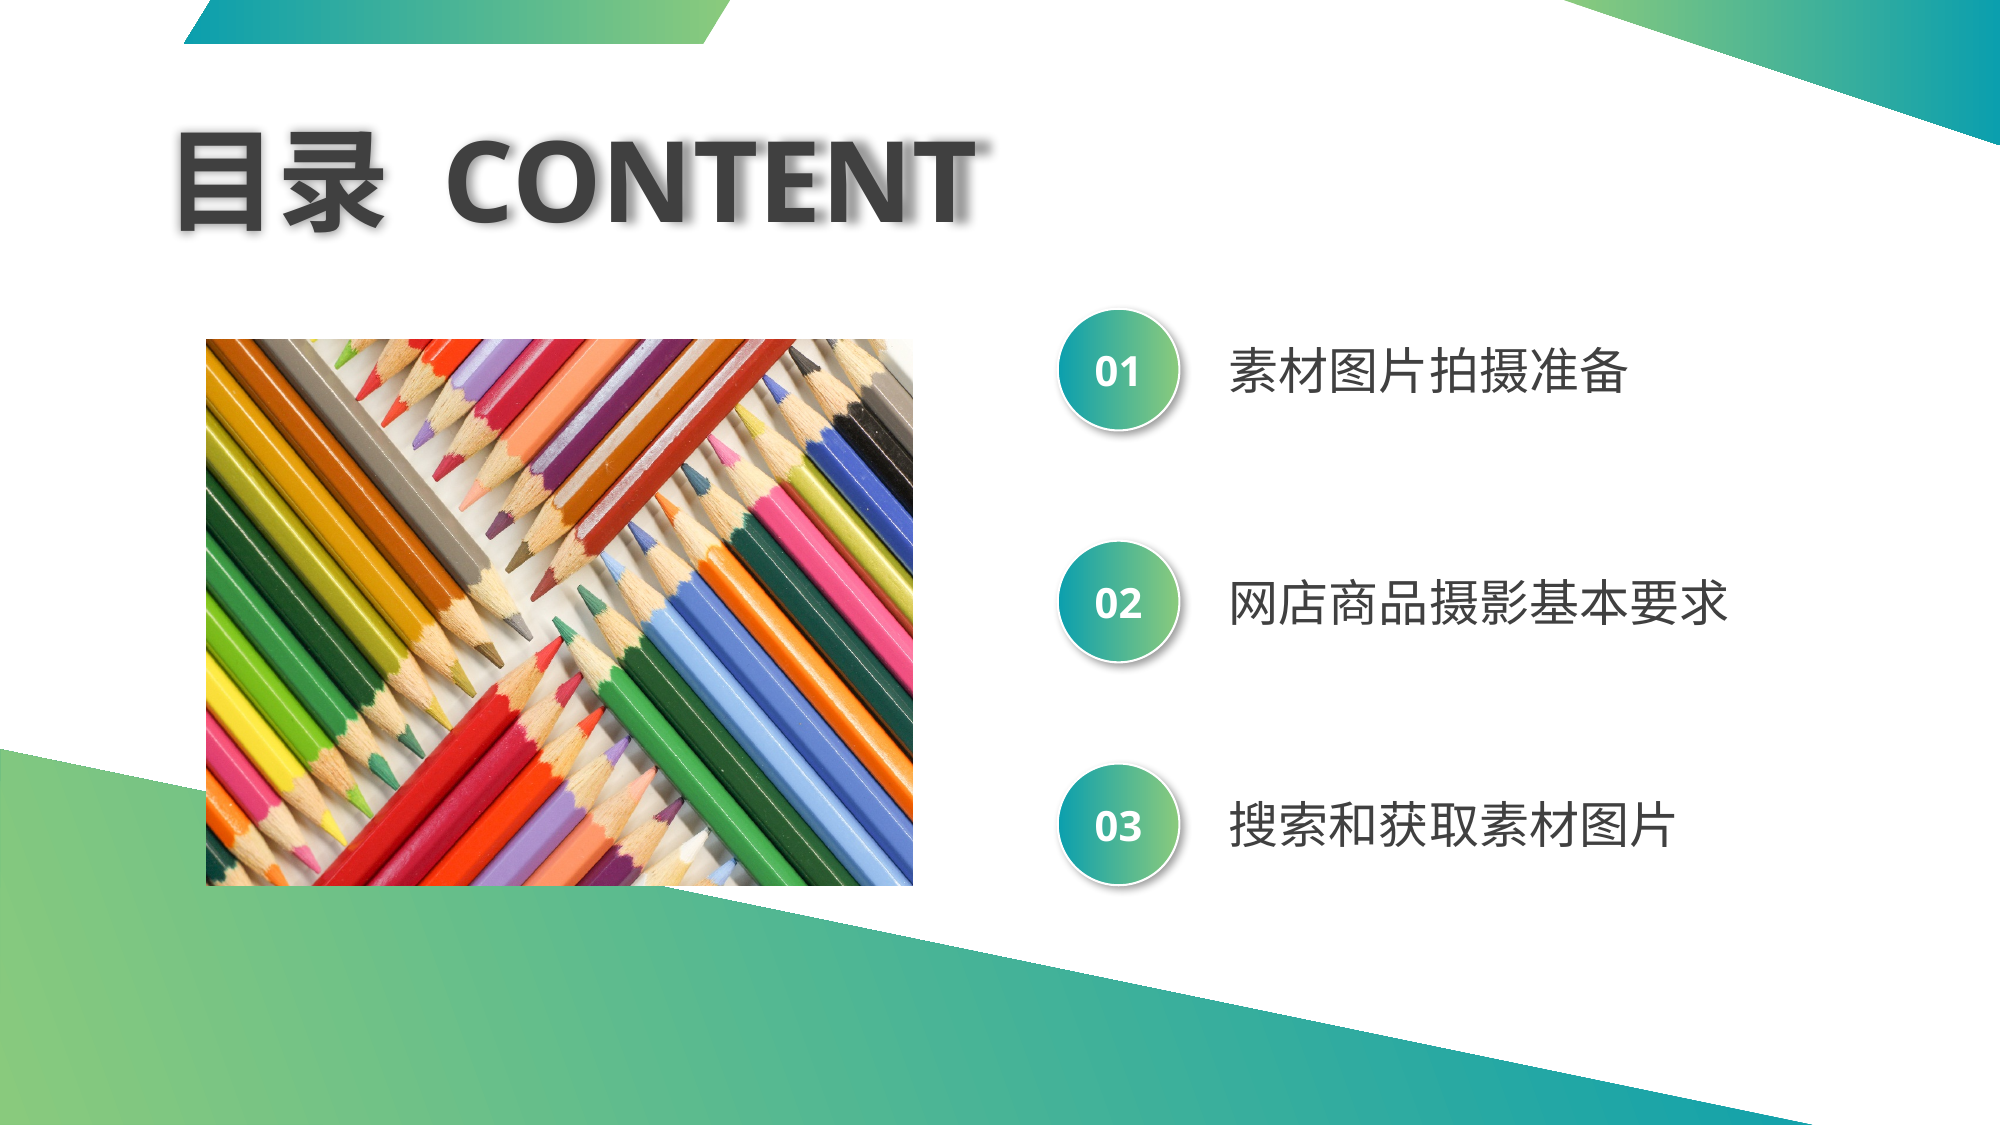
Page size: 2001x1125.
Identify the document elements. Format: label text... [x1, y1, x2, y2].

text_box 目录 CONTENT [150, 102, 1100, 253]
text_box 网店商品摄影基本要求 [1214, 563, 1813, 639]
text_box [1563, 0, 2000, 146]
text_box 搜索和获取素材图片 [1214, 786, 1798, 862]
text_box [0, 749, 1813, 1125]
text_box 03 [1056, 762, 1181, 887]
picture [150, 339, 970, 886]
text_box 素材图片拍摄准备 [1214, 331, 1753, 407]
text_box 02 [1056, 539, 1181, 664]
text_box 01 [1056, 307, 1181, 432]
text_box [184, 0, 731, 44]
